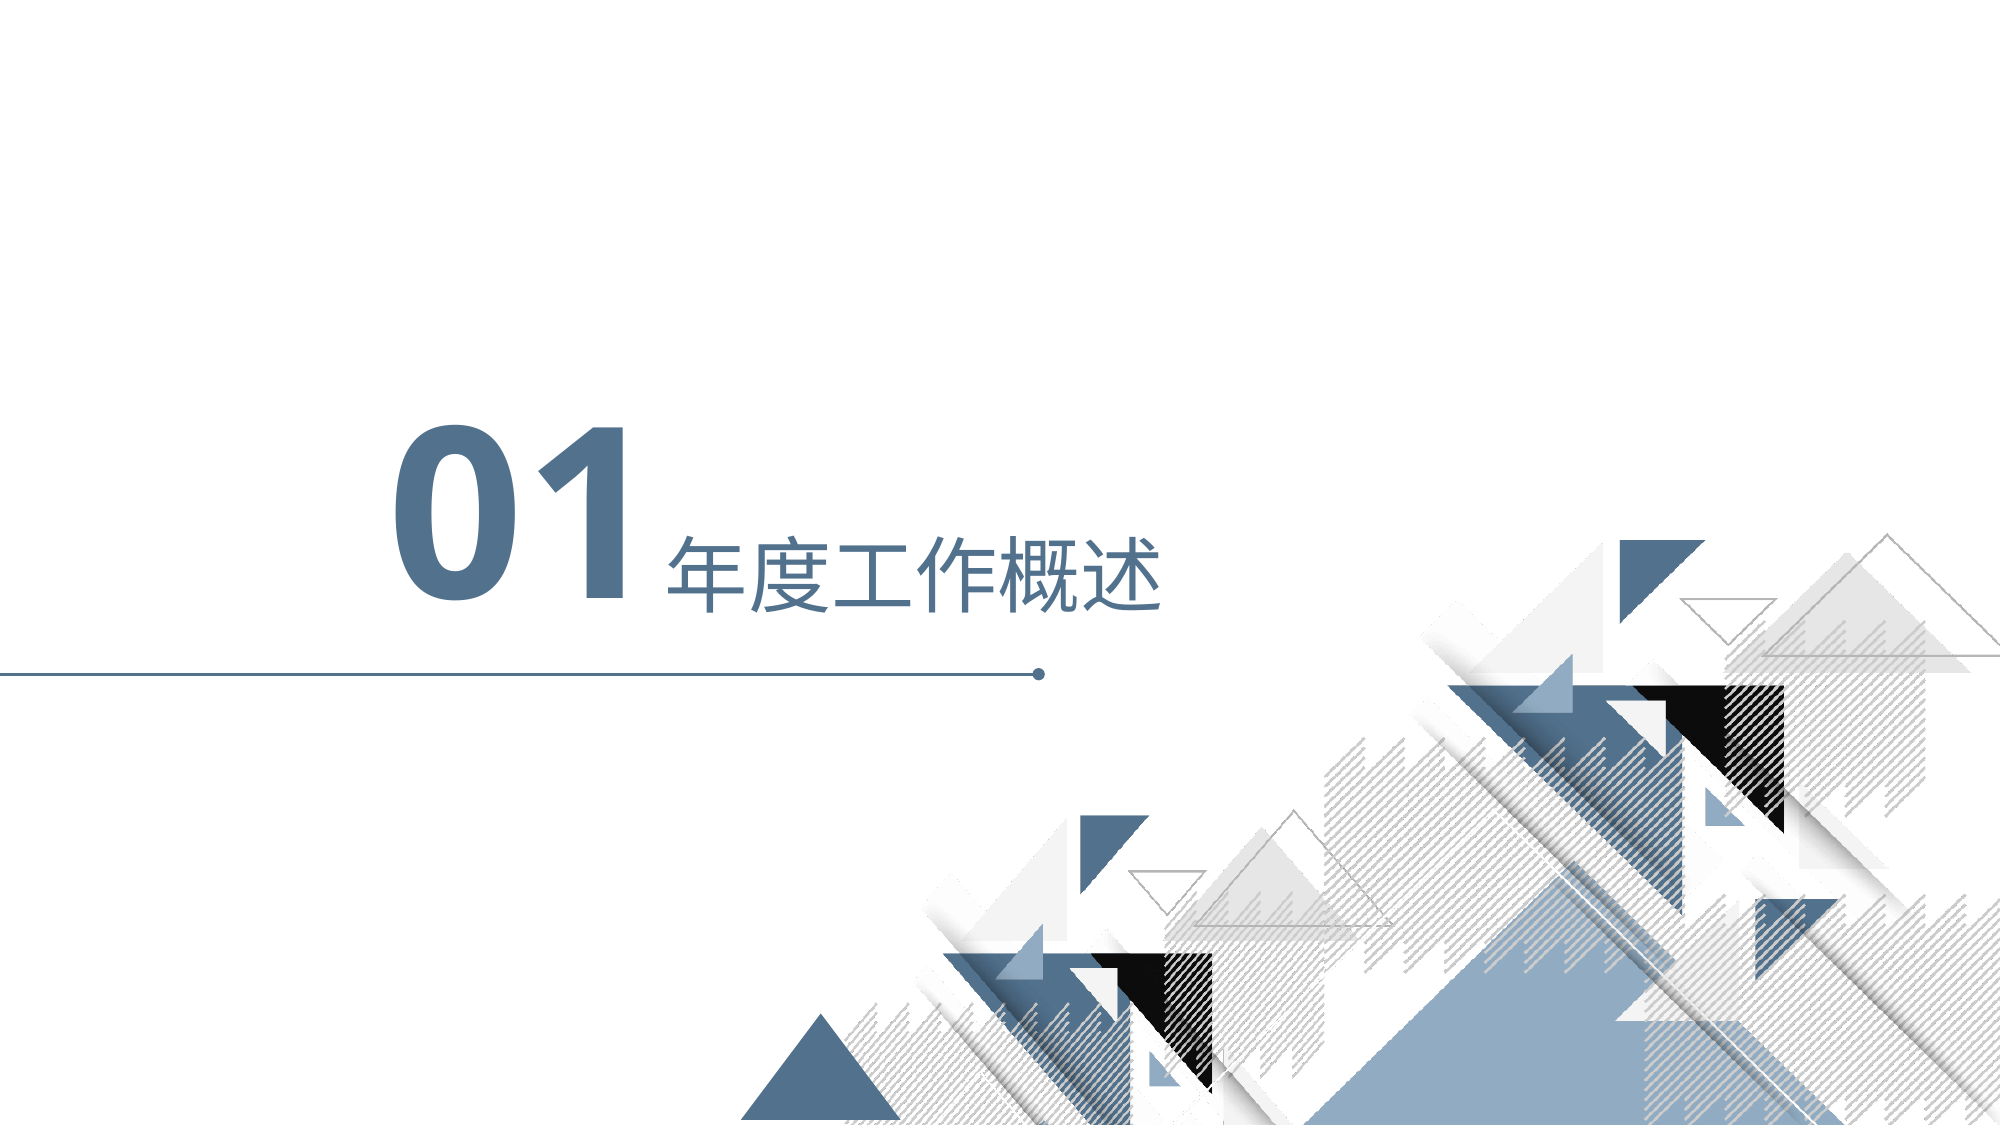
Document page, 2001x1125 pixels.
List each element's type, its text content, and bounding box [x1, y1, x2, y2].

text_box 年度工作概述 [649, 486, 1198, 632]
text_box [716, 533, 2000, 1125]
text_box 01 [387, 359, 662, 647]
